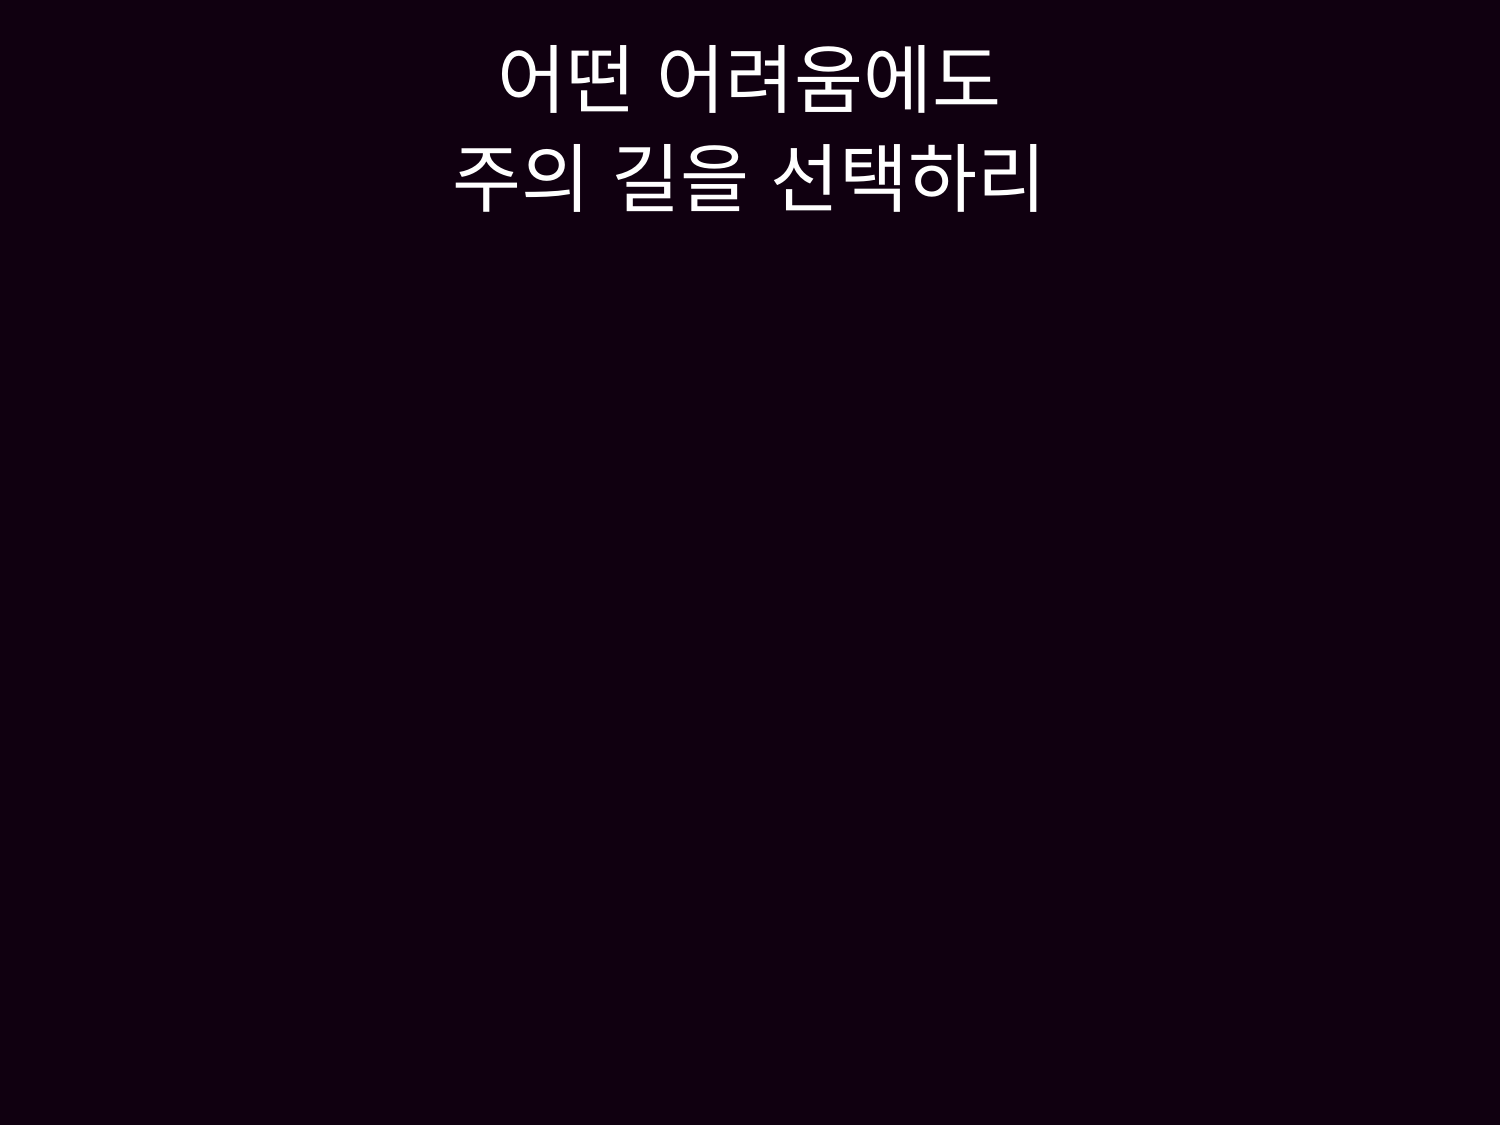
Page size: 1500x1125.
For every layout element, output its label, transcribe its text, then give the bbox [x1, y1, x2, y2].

title 어떤 어려움에도 주의 길을 선택하리 [0, 12, 1500, 1125]
